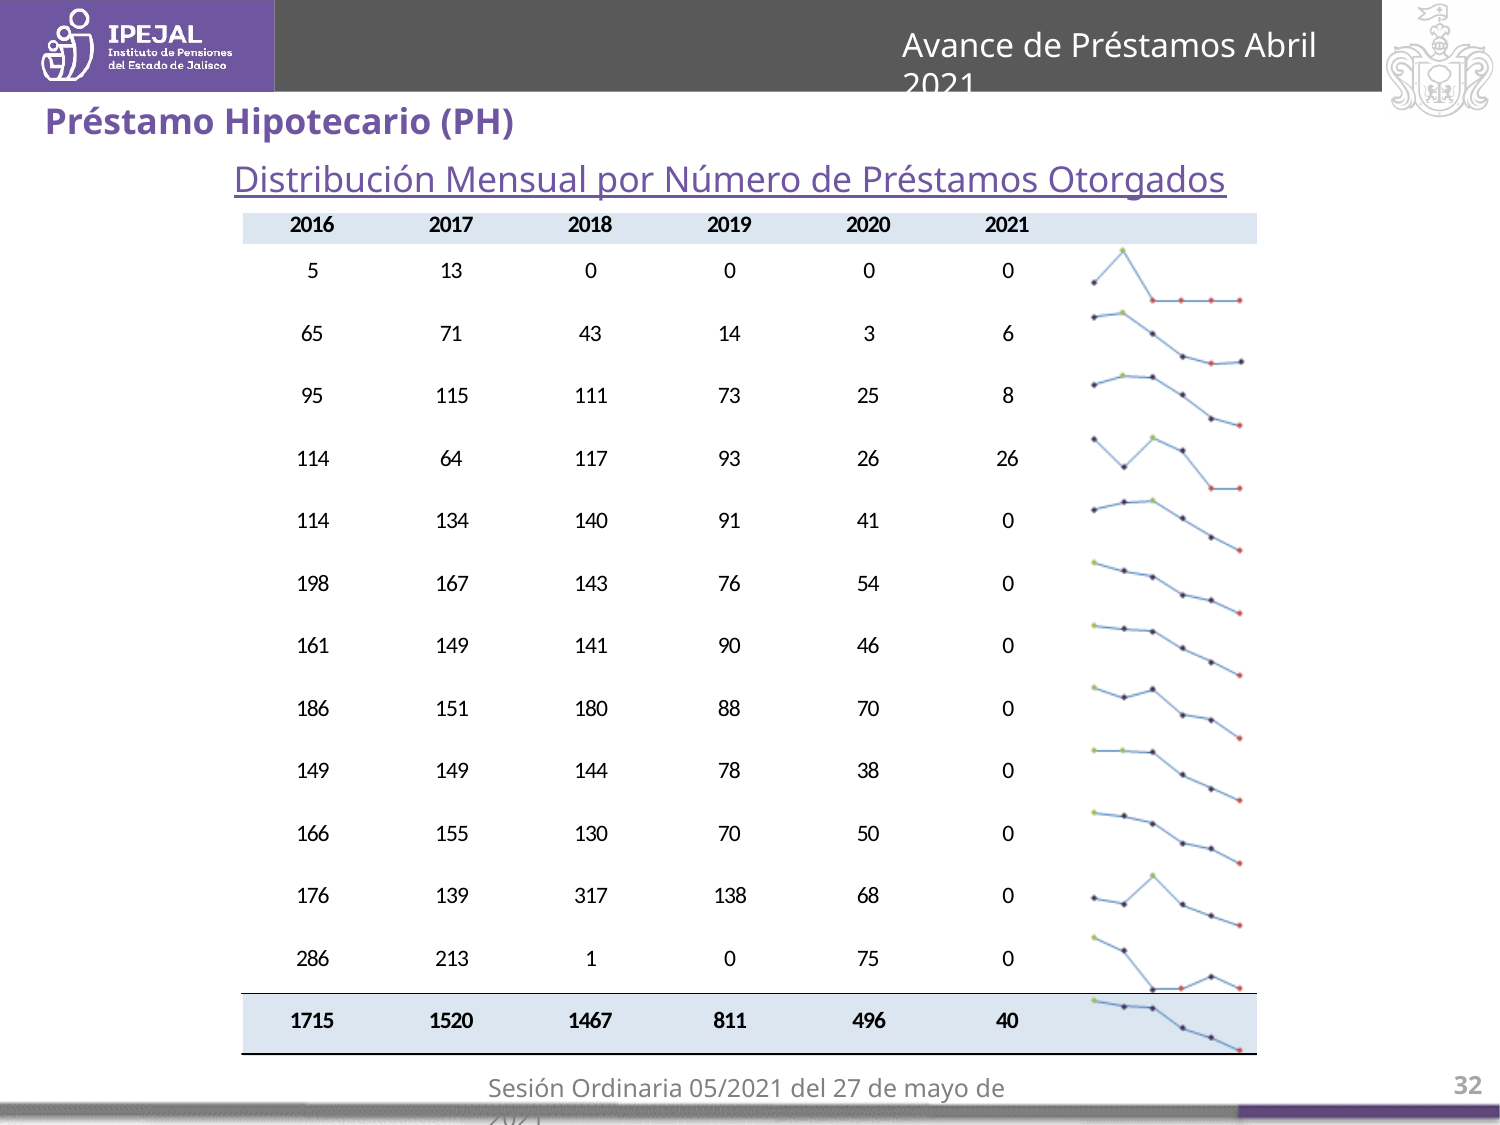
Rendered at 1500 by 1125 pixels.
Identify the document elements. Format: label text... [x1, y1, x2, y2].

slide_number 32 [1422, 1056, 1498, 1117]
picture [1027, 1096, 1500, 1125]
text_box Sesión Ordinaria 05/2021 del 27 de mayo de 2021 [473, 1068, 1027, 1125]
picture [0, 1096, 473, 1125]
text_box Avance de Préstamos Abril 2021 [887, 16, 1382, 96]
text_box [241, 211, 1259, 1057]
list Préstamo Hipotecario (PH) Distribución Mensual por Número de Préstamos Otorgados [29, 96, 1431, 209]
picture [0, 0, 275, 92]
